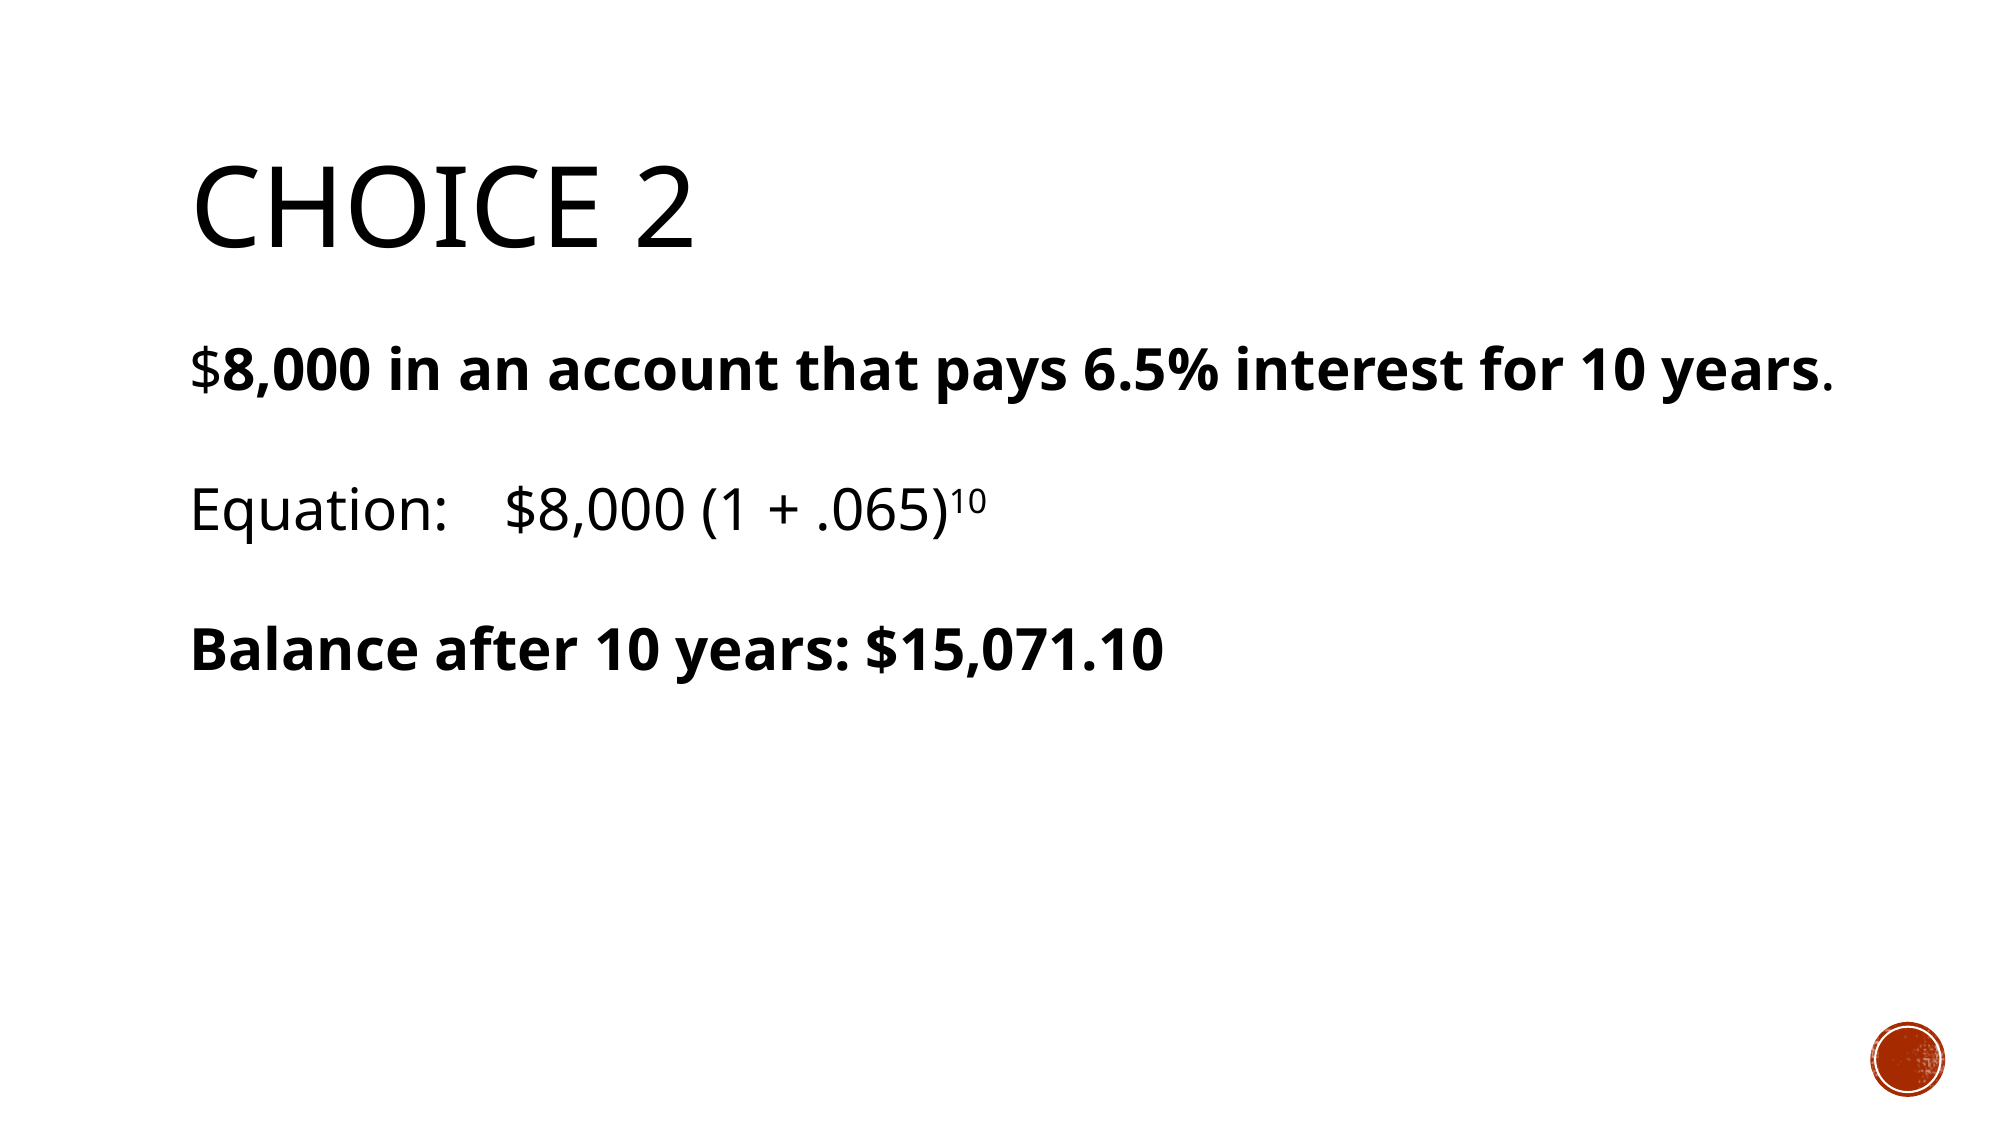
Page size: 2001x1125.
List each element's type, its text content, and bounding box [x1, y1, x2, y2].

text_box $8,000 in an account that pays 6.5% interest for 10 years. Equation: $8,000 (1 + .065)10 Balance after 10 years: $15,071.10 [174, 324, 1855, 950]
title Choice 2 [175, 79, 1826, 324]
